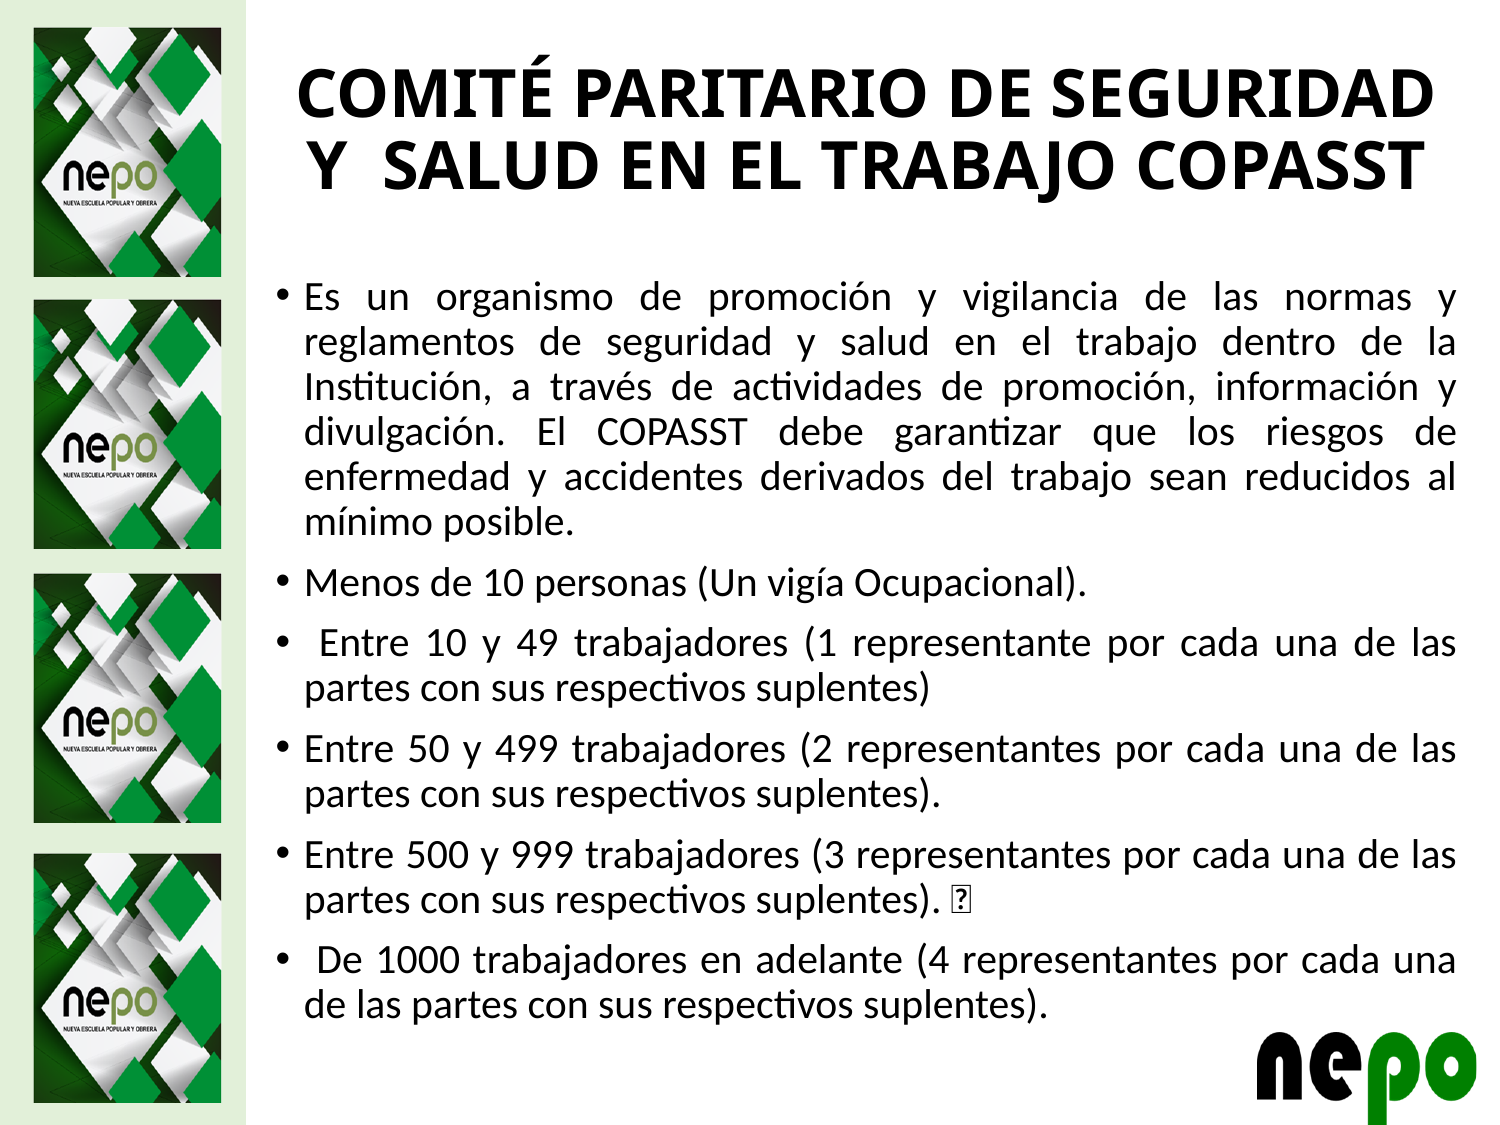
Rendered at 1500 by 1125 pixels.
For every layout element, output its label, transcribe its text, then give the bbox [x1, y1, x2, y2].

picture [1257, 1032, 1477, 1125]
title COMITÉ PARITARIO DE SEGURIDAD Y SALUD EN EL TRABAJO COPASST [260, 52, 1473, 209]
picture [0, 0, 246, 1125]
list Es un organismo de promoción y vigilancia de las normas y reglamentos de seguridad y salud en el trabajo dentro de la Institución, a través de actividades de promoción, información y divulgación. El COPASST debe garantizar que los riesgos de enfermedad y accidentes derivados del trabajo sean reducidos al mínimo posible. Menos de 10 personas (Un vigía Ocupacional). Entre 10 y 49 trabajadores (1 representante por cada una de las partes con sus respectivos suplentes) Entre 50 y 499 trabajadores (2 representantes por cada una de las partes con sus respectivos suplentes). Entre 500 y 999 trabajadores (3 representantes por cada una de las partes con sus respectivos suplentes).  De 1000 trabajadores en adelante (4 representantes por cada una de las partes con sus respectivos suplentes). [260, 267, 1473, 1014]
